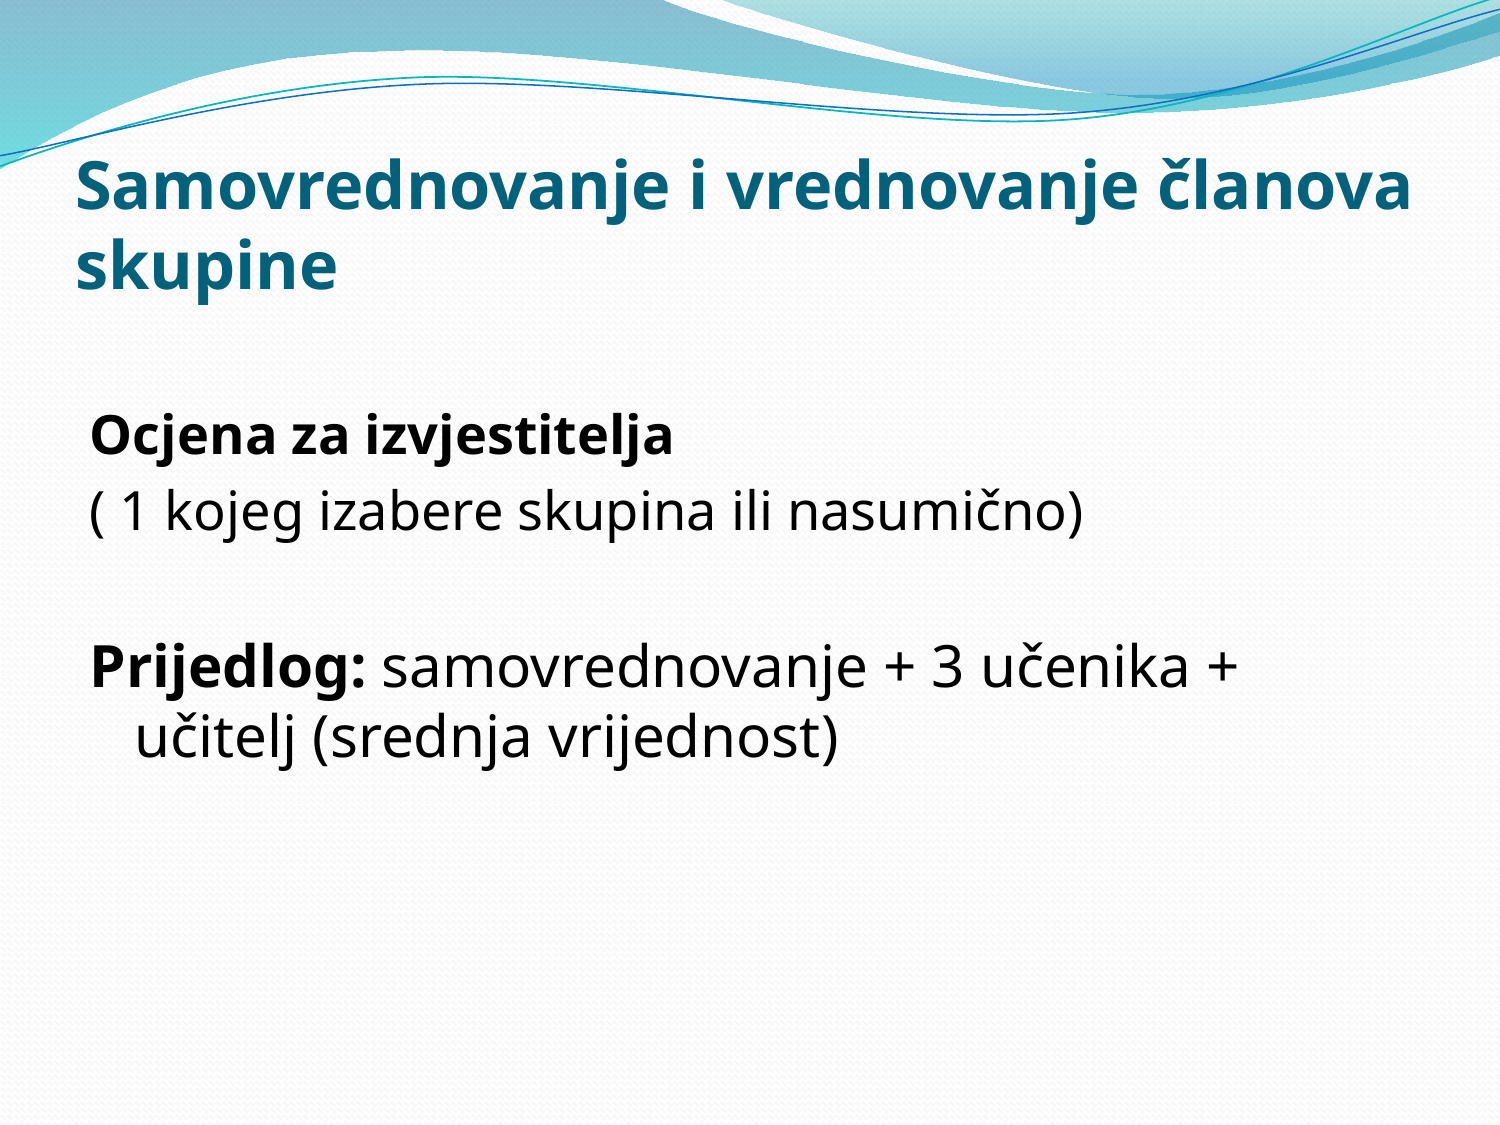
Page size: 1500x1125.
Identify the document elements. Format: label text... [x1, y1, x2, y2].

title Samovrednovanje i vrednovanje članova skupine [75, 115, 1425, 303]
list Ocjena za izvjestitelja ( 1 kojeg izabere skupina ili nasumično) Prijedlog: samovrednovanje + 3 učenika + učitelj (srednja vrijednost) [75, 317, 1425, 1038]
